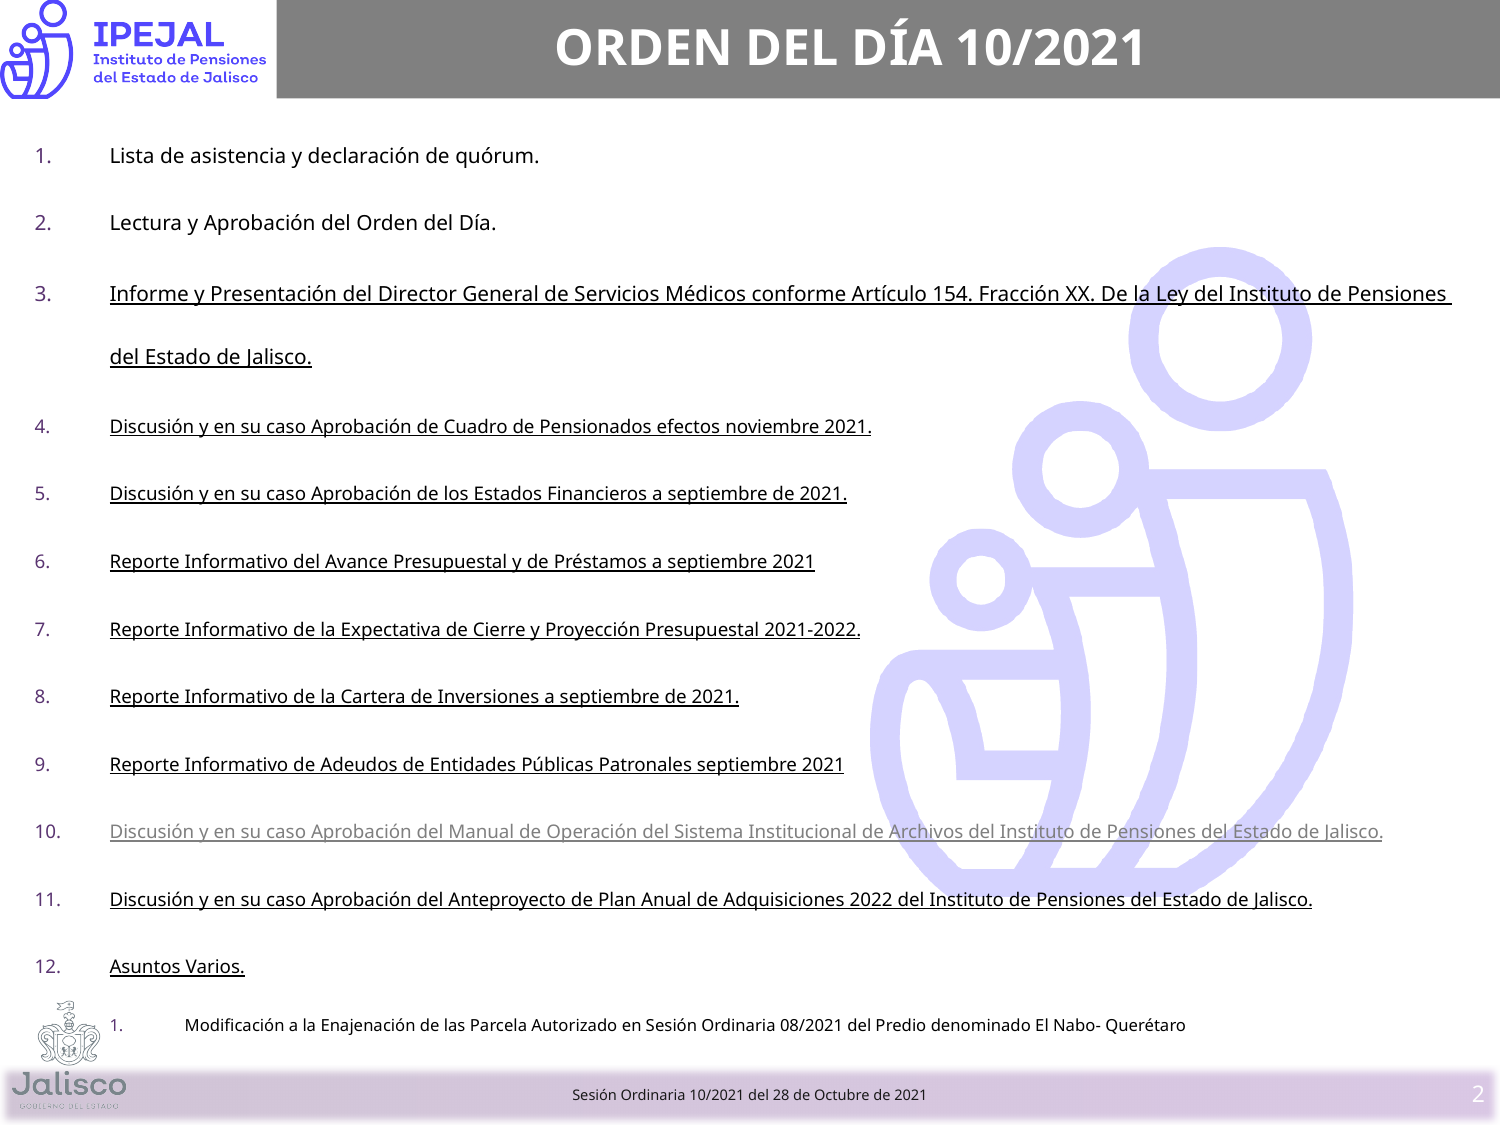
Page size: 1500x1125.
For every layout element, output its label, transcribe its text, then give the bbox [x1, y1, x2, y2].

picture [0, 993, 153, 1120]
title ORDEN DEL DÍA 10/2021 [277, 1, 1425, 99]
picture [0, 0, 266, 99]
footer Sesión Ordinaria 10/2021 del 28 de Octubre de 2021 [445, 1064, 1055, 1125]
list Lista de asistencia y declaración de quórum. Lectura y Aprobación del Orden del Día. Informe y Presentación del Director General de Servicios Médicos conforme Artículo 154. Fracción XX. De la Ley del Instituto de Pensiones del Estado de Jalisco. Discusión y en su caso Aprobación de Cuadro de Pensionados efectos noviembre 2021. Discusión y en su caso Aprobación de los Estados Financieros a septiembre de 2021. Reporte Informativo del Avance Presupuestal y de Préstamos a septiembre 2021 Reporte Informativo de la Expectativa de Cierre y Proyección Presupuestal 2021-2022. Reporte Informativo de la Cartera de Inversiones a septiembre de 2021. Reporte Informativo de Adeudos de Entidades Públicas Patronales septiembre 2021 Discusión y en su caso Aprobación del Manual de Operación del Sistema Institucional de Archivos del Instituto de Pensiones del Estado de Jalisco. Discusión y en su caso Aprobación del Anteproyecto de Plan Anual de Adquisiciones 2022 del Instituto de Pensiones del Estado de Jalisco. Asuntos Varios. Modificación a la Enajenación de las Parcela Autorizado en Sesión Ordinaria 08/2021 del Predio denominado El Nabo- Querétaro [19, 98, 1472, 1065]
slide_number 2 [1149, 1065, 1500, 1125]
